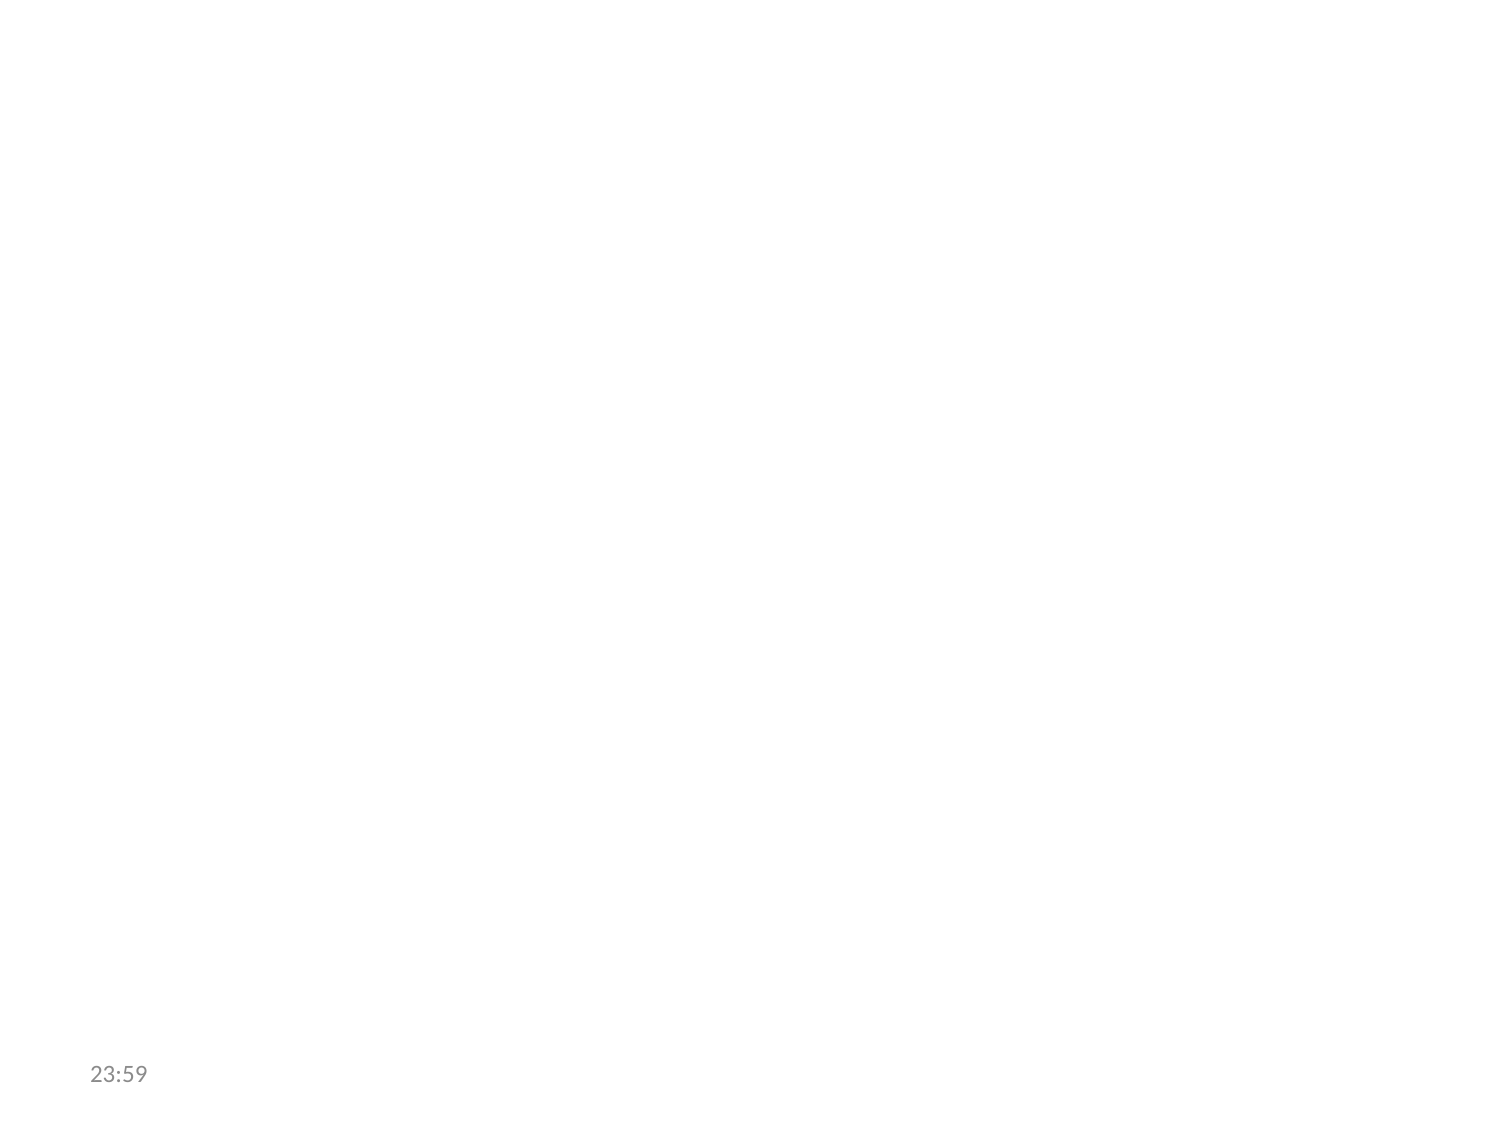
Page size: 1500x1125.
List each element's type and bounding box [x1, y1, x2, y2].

slide_number [75, 1042, 425, 1103]
